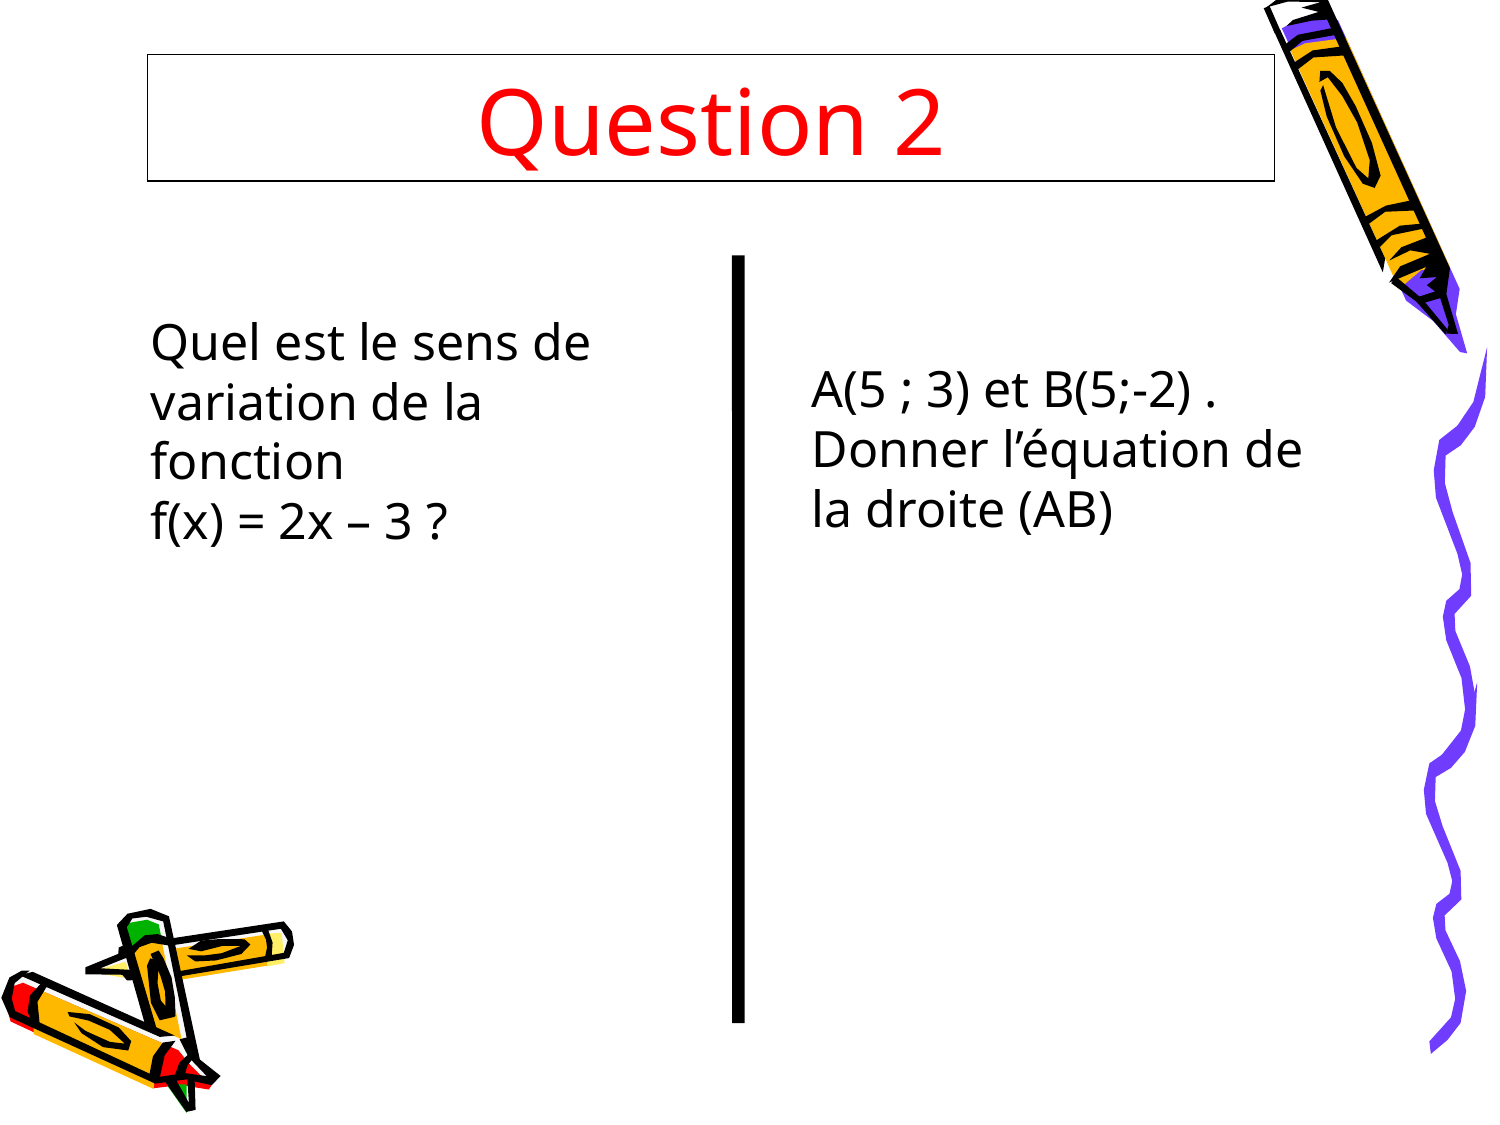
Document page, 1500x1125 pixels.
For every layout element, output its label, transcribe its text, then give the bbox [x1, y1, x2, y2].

title Question 2 [147, 54, 1275, 182]
text_box A(5 ; 3) et B(5;-2) . Donner l’équation de la droite (AB) [797, 349, 1362, 545]
text_box Quel est le sens de variation de la fonction f(x) = 2x – 3 ? [135, 302, 644, 558]
